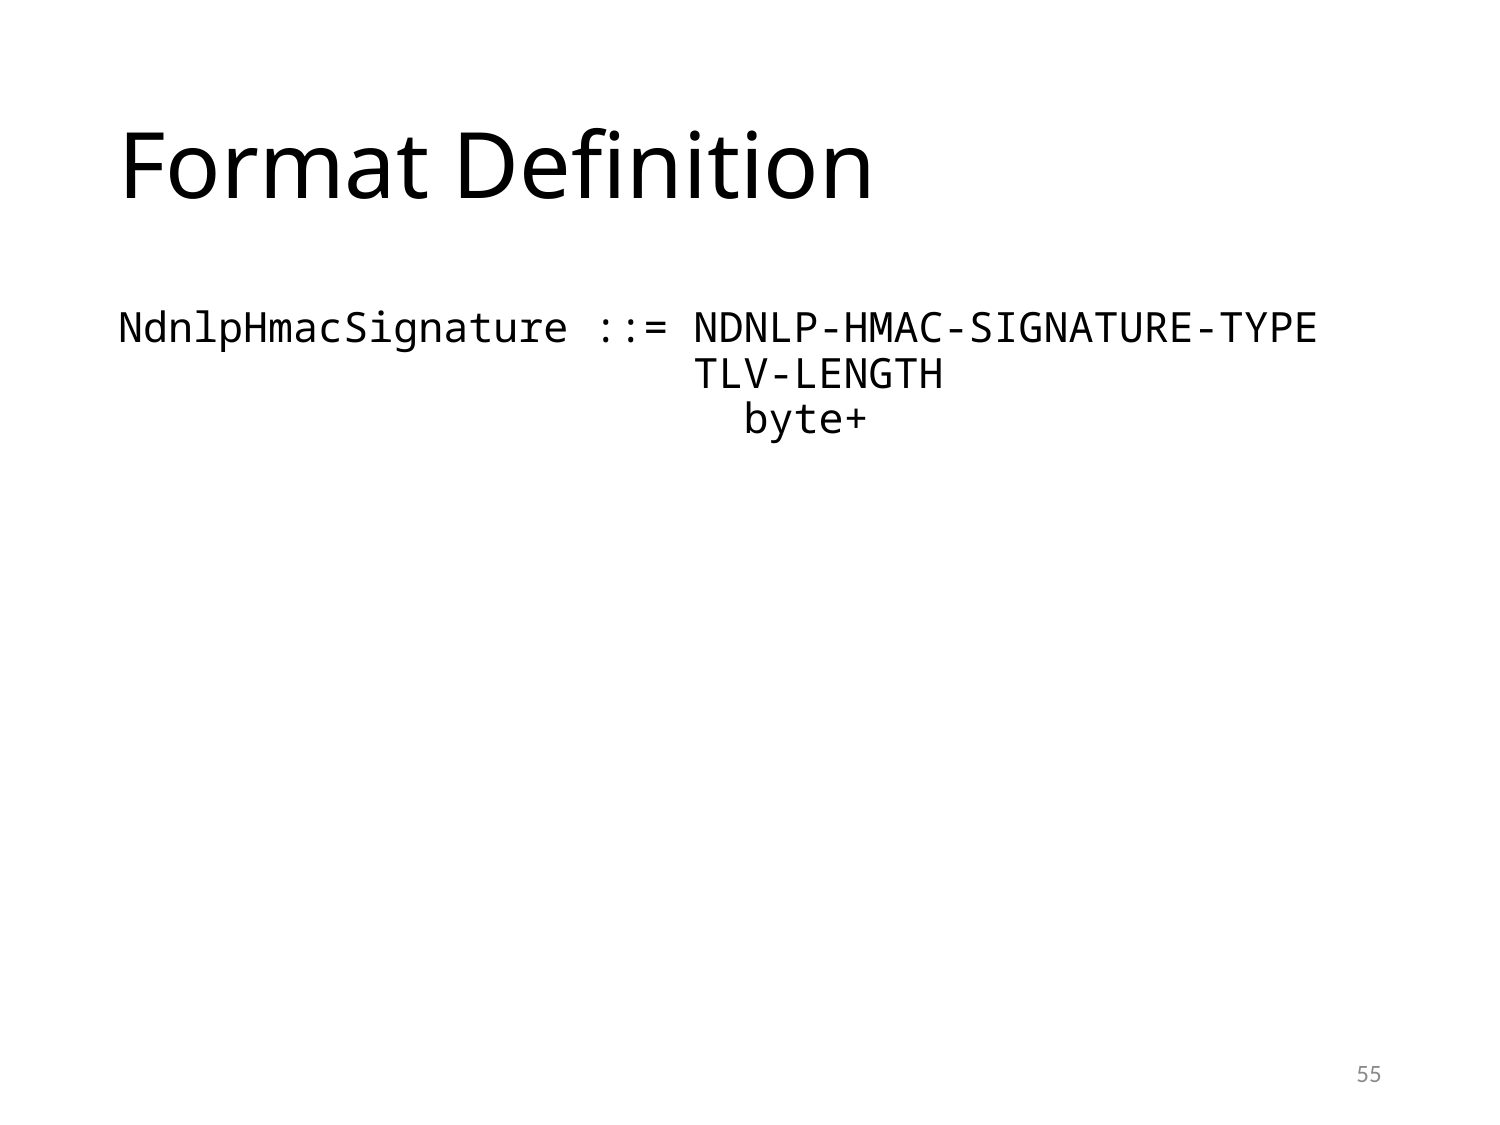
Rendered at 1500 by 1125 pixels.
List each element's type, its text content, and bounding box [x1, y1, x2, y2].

list NdnlpHmacSignature ::= NDNLP-HMAC-SIGNATURE-TYPE TLV-LENGTH byte+ [103, 299, 1397, 1014]
slide_number 55 [1059, 1042, 1397, 1103]
title Format Definition [103, 59, 1397, 278]
